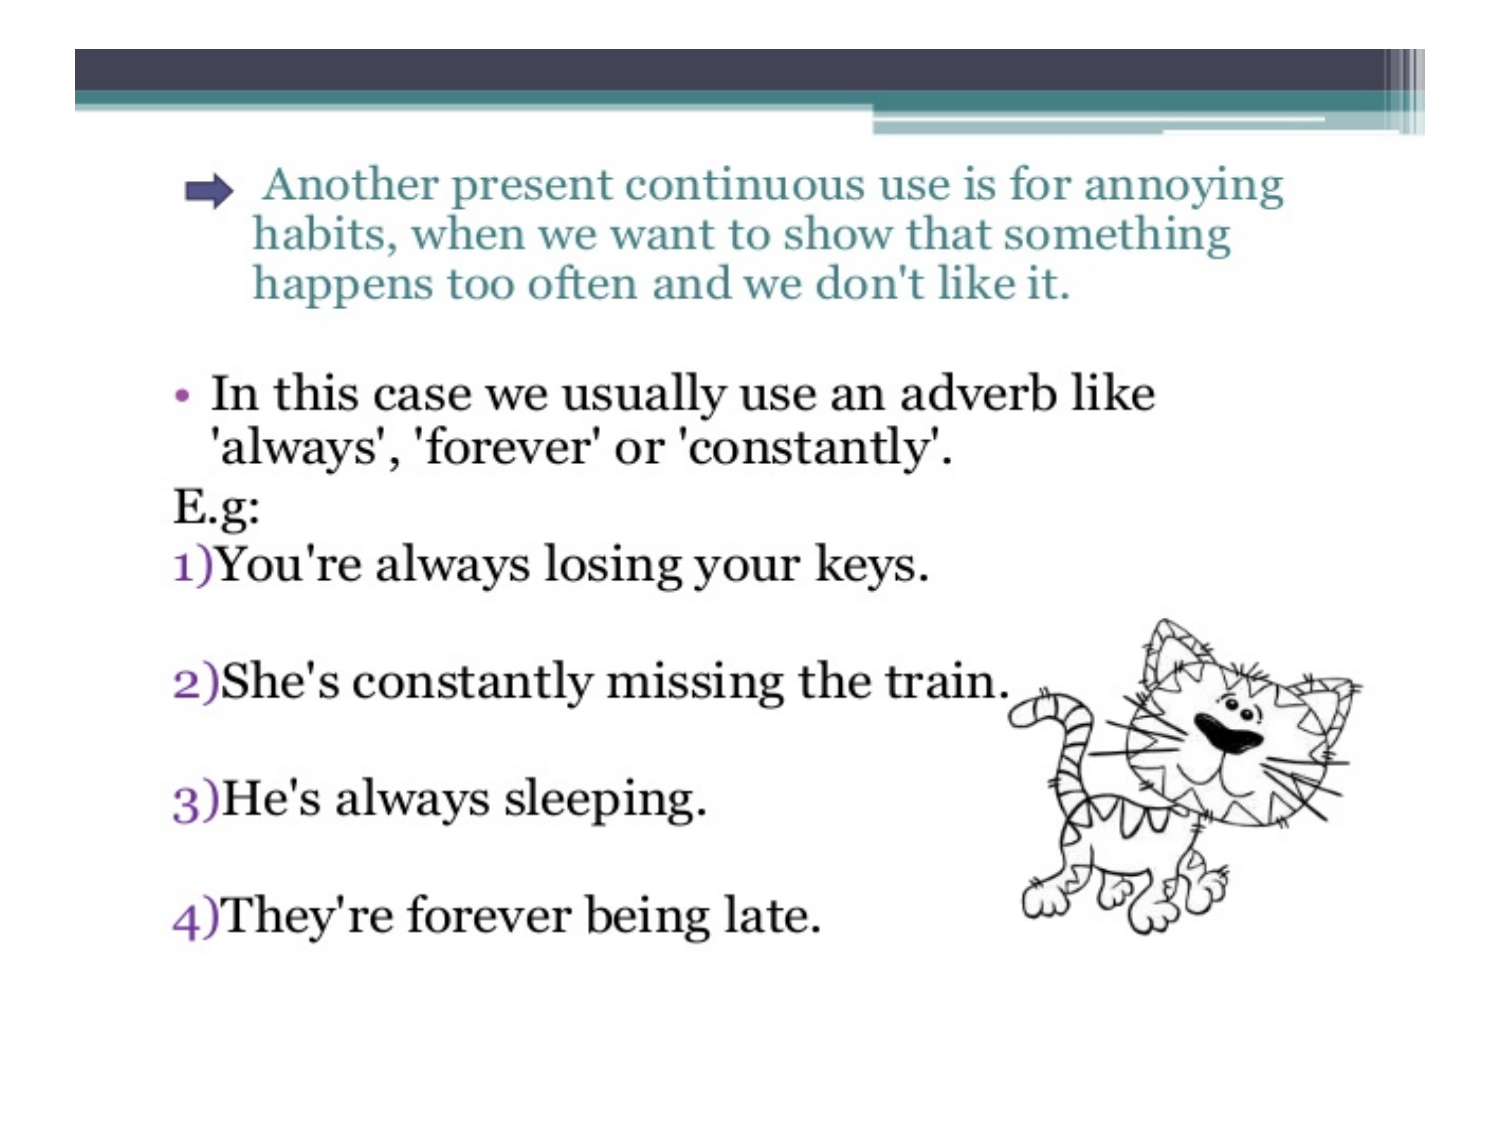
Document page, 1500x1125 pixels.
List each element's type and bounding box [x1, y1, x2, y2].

picture [74, 49, 1426, 1001]
